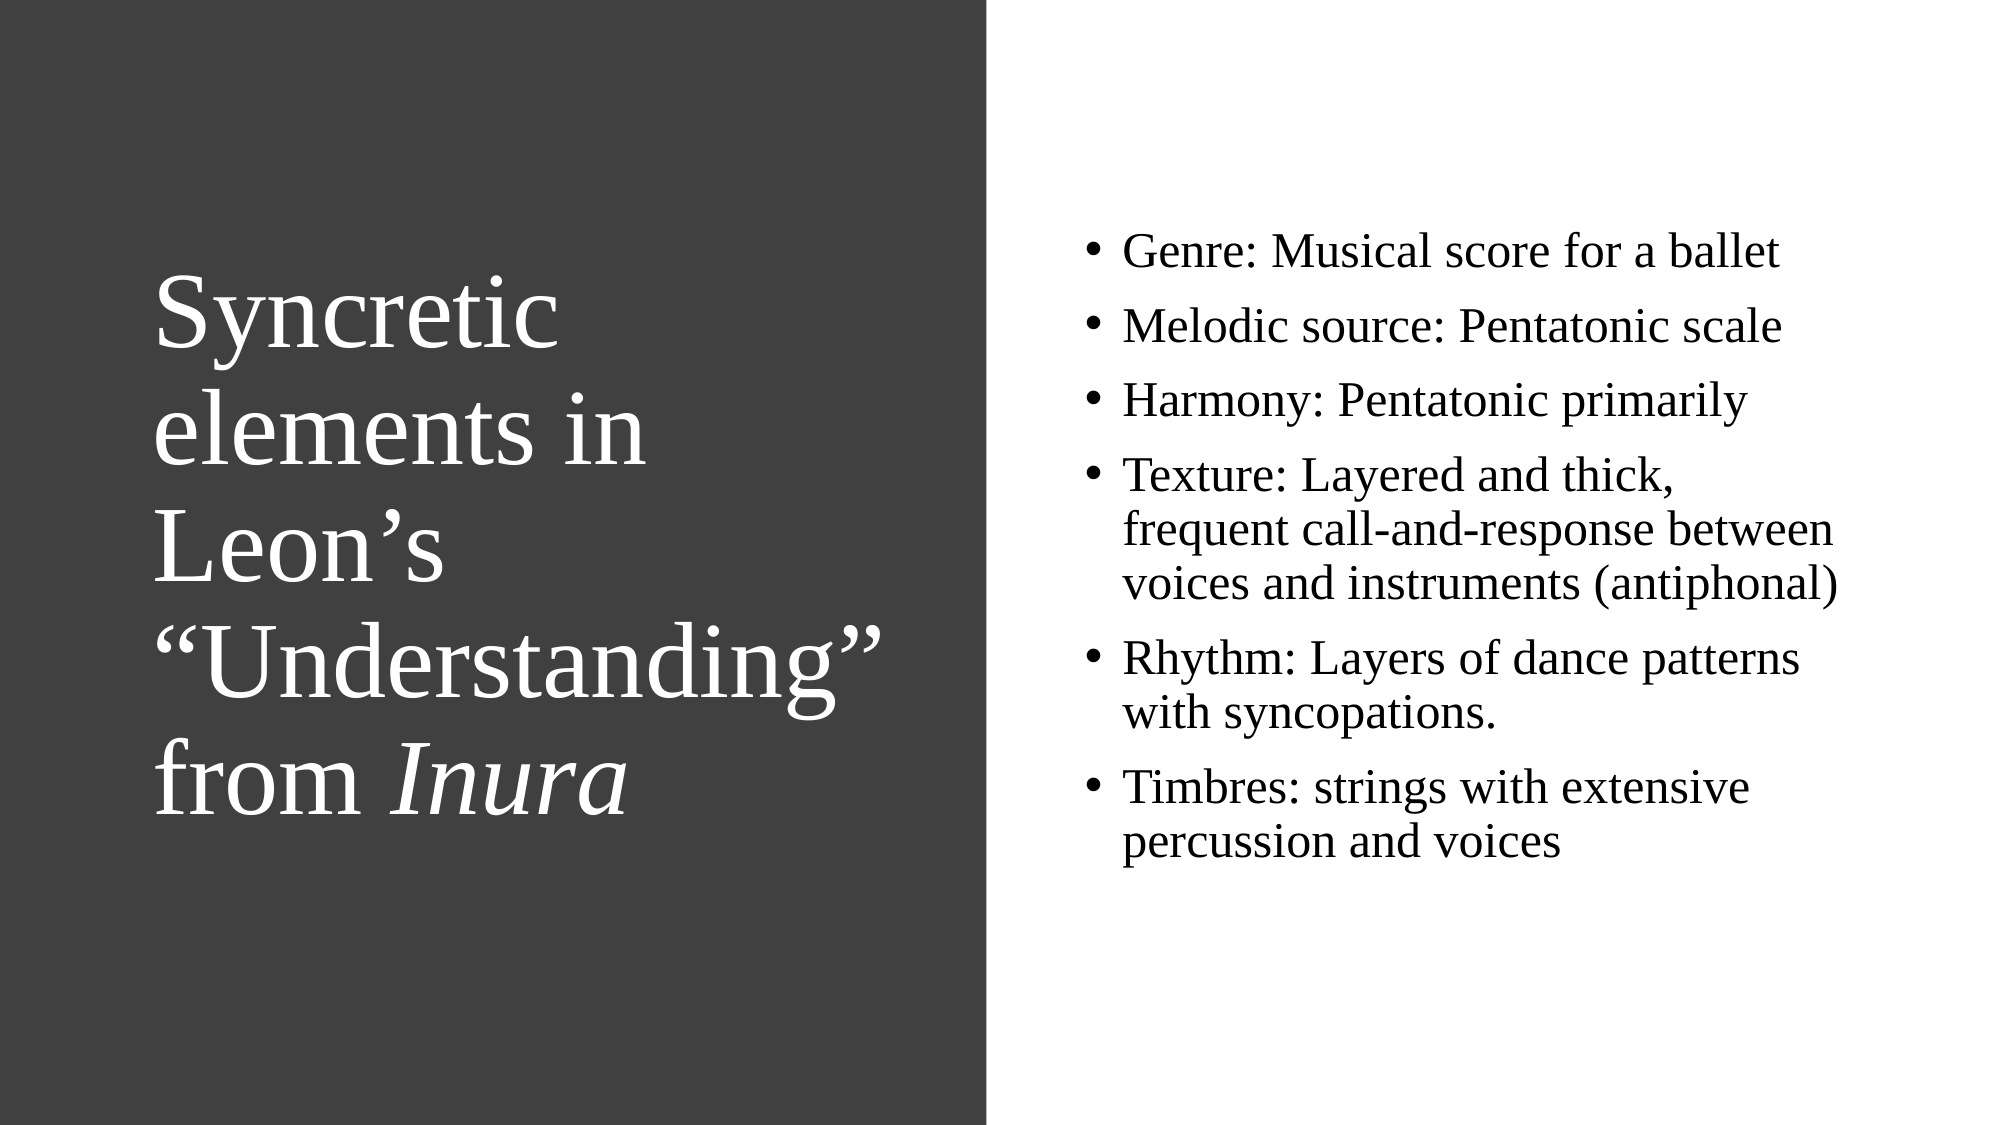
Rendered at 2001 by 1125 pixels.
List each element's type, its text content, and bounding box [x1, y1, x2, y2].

title Syncretic elements in Leon’s “Understanding” from Inura [137, 101, 925, 990]
list Genre: Musical score for a ballet Melodic source: Pentatonic scale Harmony: Pentatonic primarily Texture: Layered and thick, frequent call-and-response between voices and instruments (antiphonal) Rhythm: Layers of dance patterns with syncopations. Timbres: strings with extensive percussion and voices [1069, 101, 1863, 990]
text_box [0, 0, 987, 1125]
